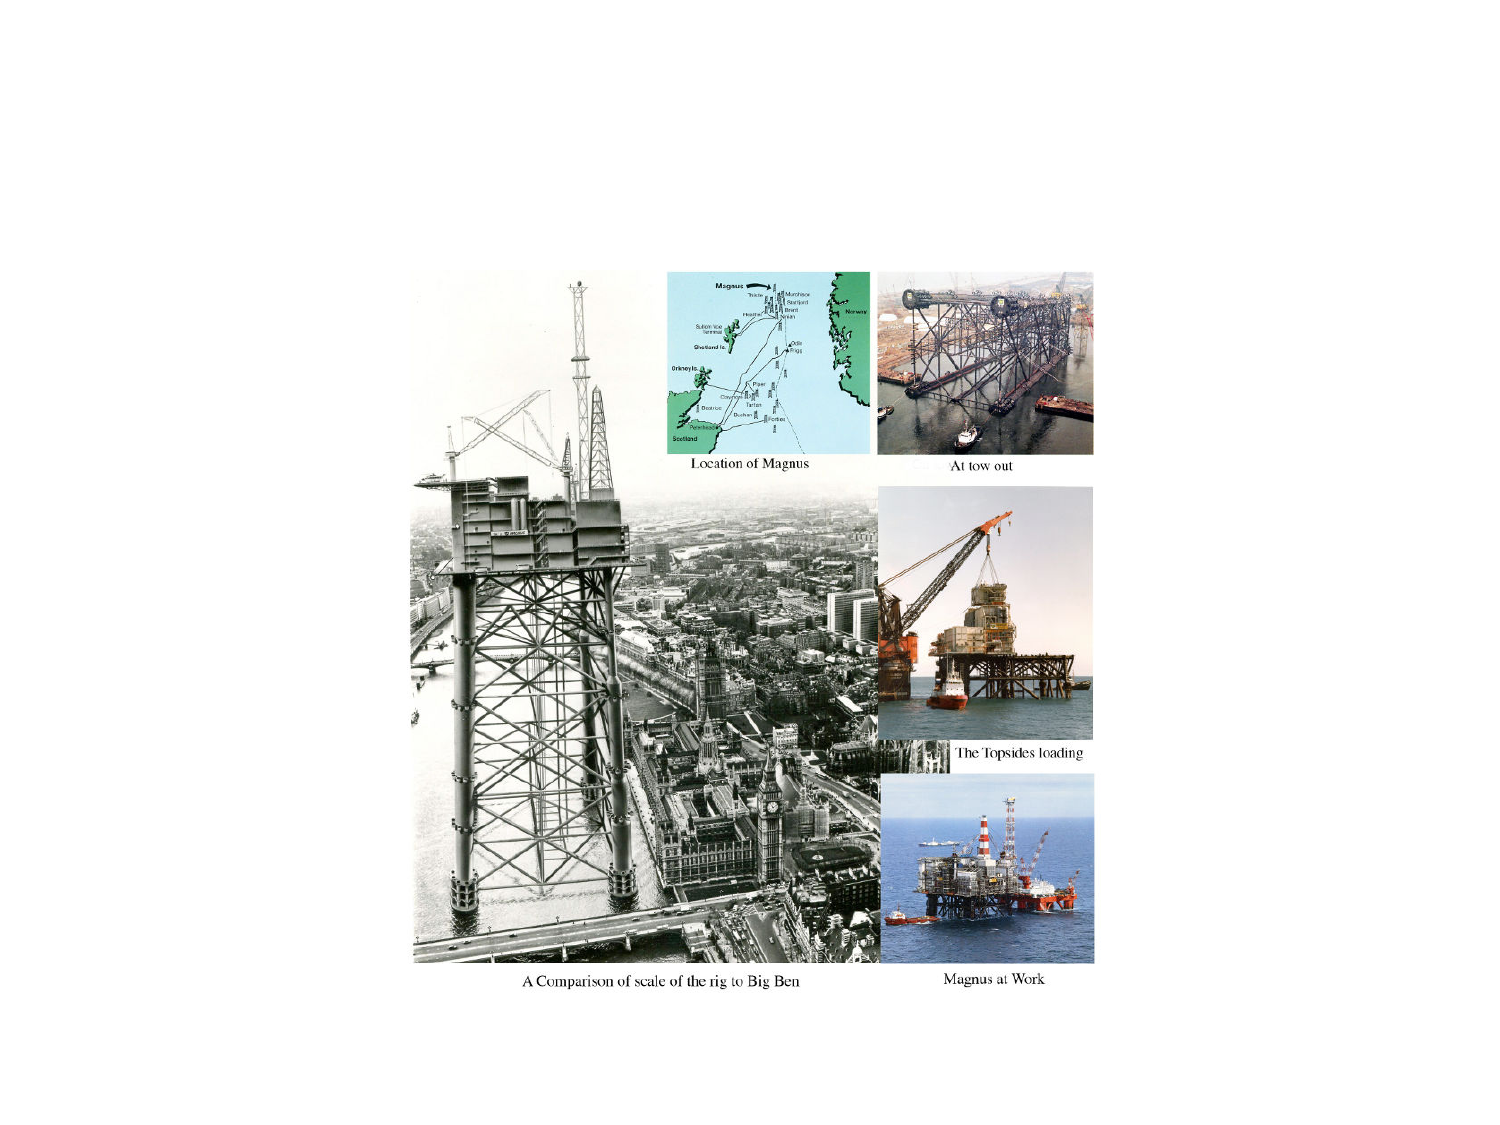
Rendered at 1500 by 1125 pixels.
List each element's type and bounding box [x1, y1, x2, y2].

list [391, 262, 1108, 1006]
